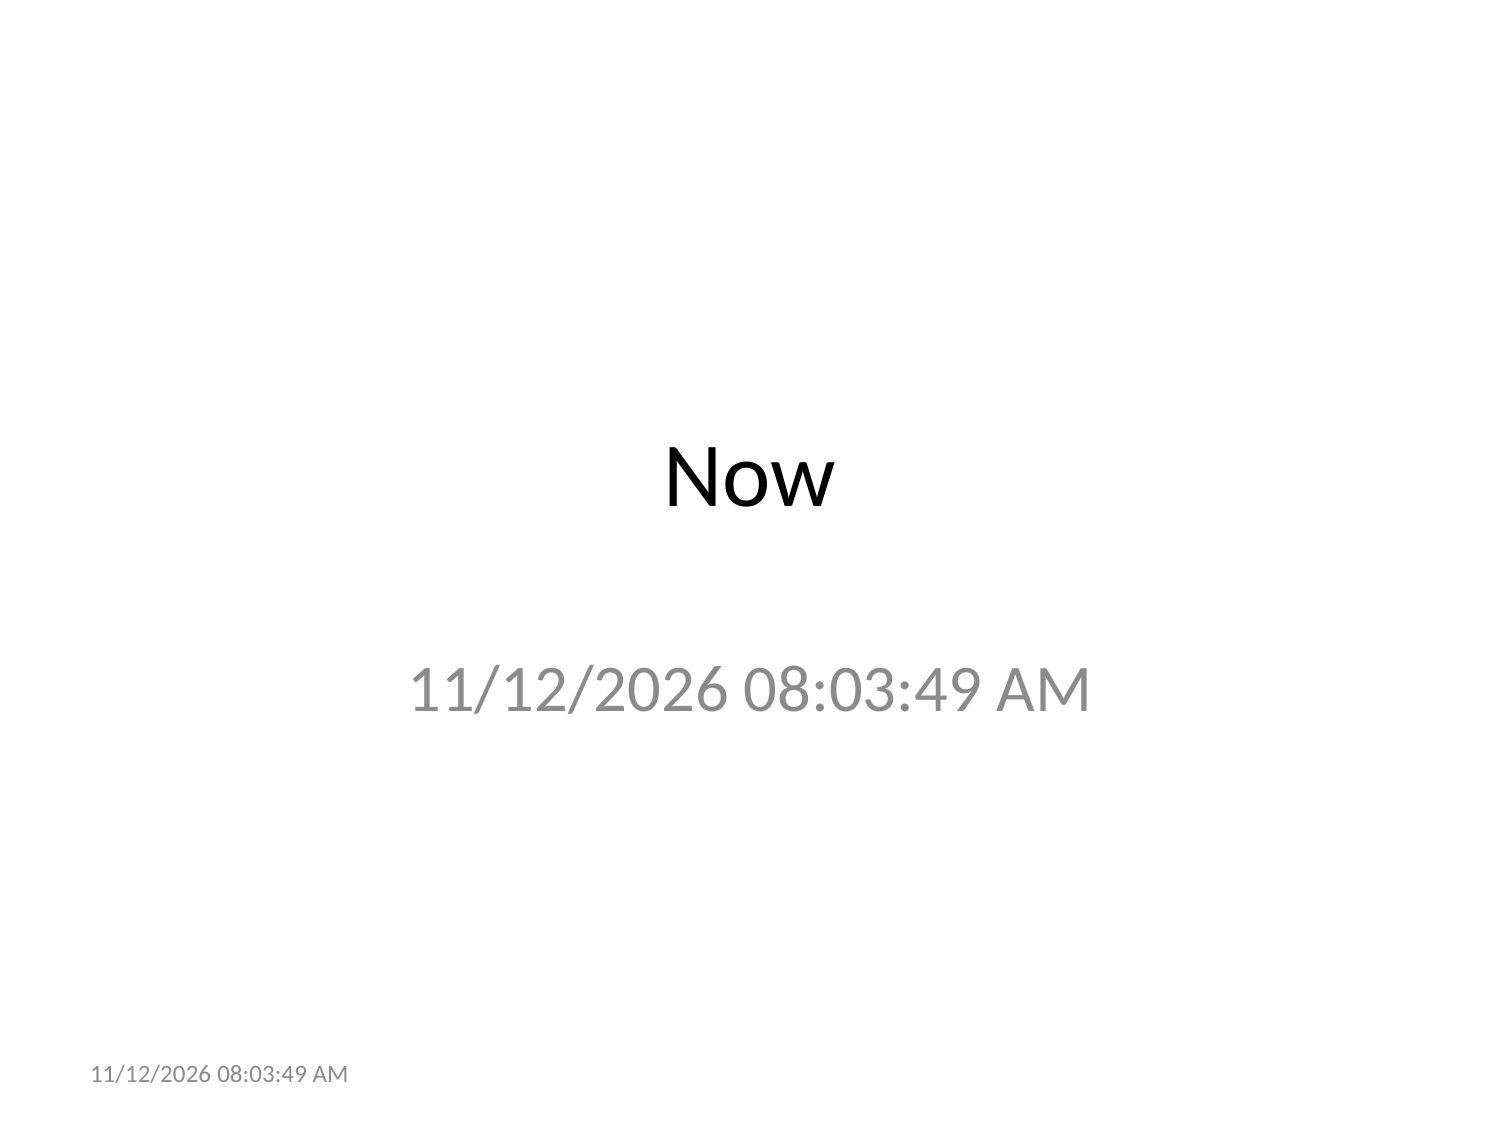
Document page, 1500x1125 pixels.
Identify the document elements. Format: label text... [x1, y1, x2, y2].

title Now [112, 349, 1388, 591]
subtitle 2011-12-19 10:20:04 AM [225, 637, 1275, 925]
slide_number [75, 1042, 425, 1103]
